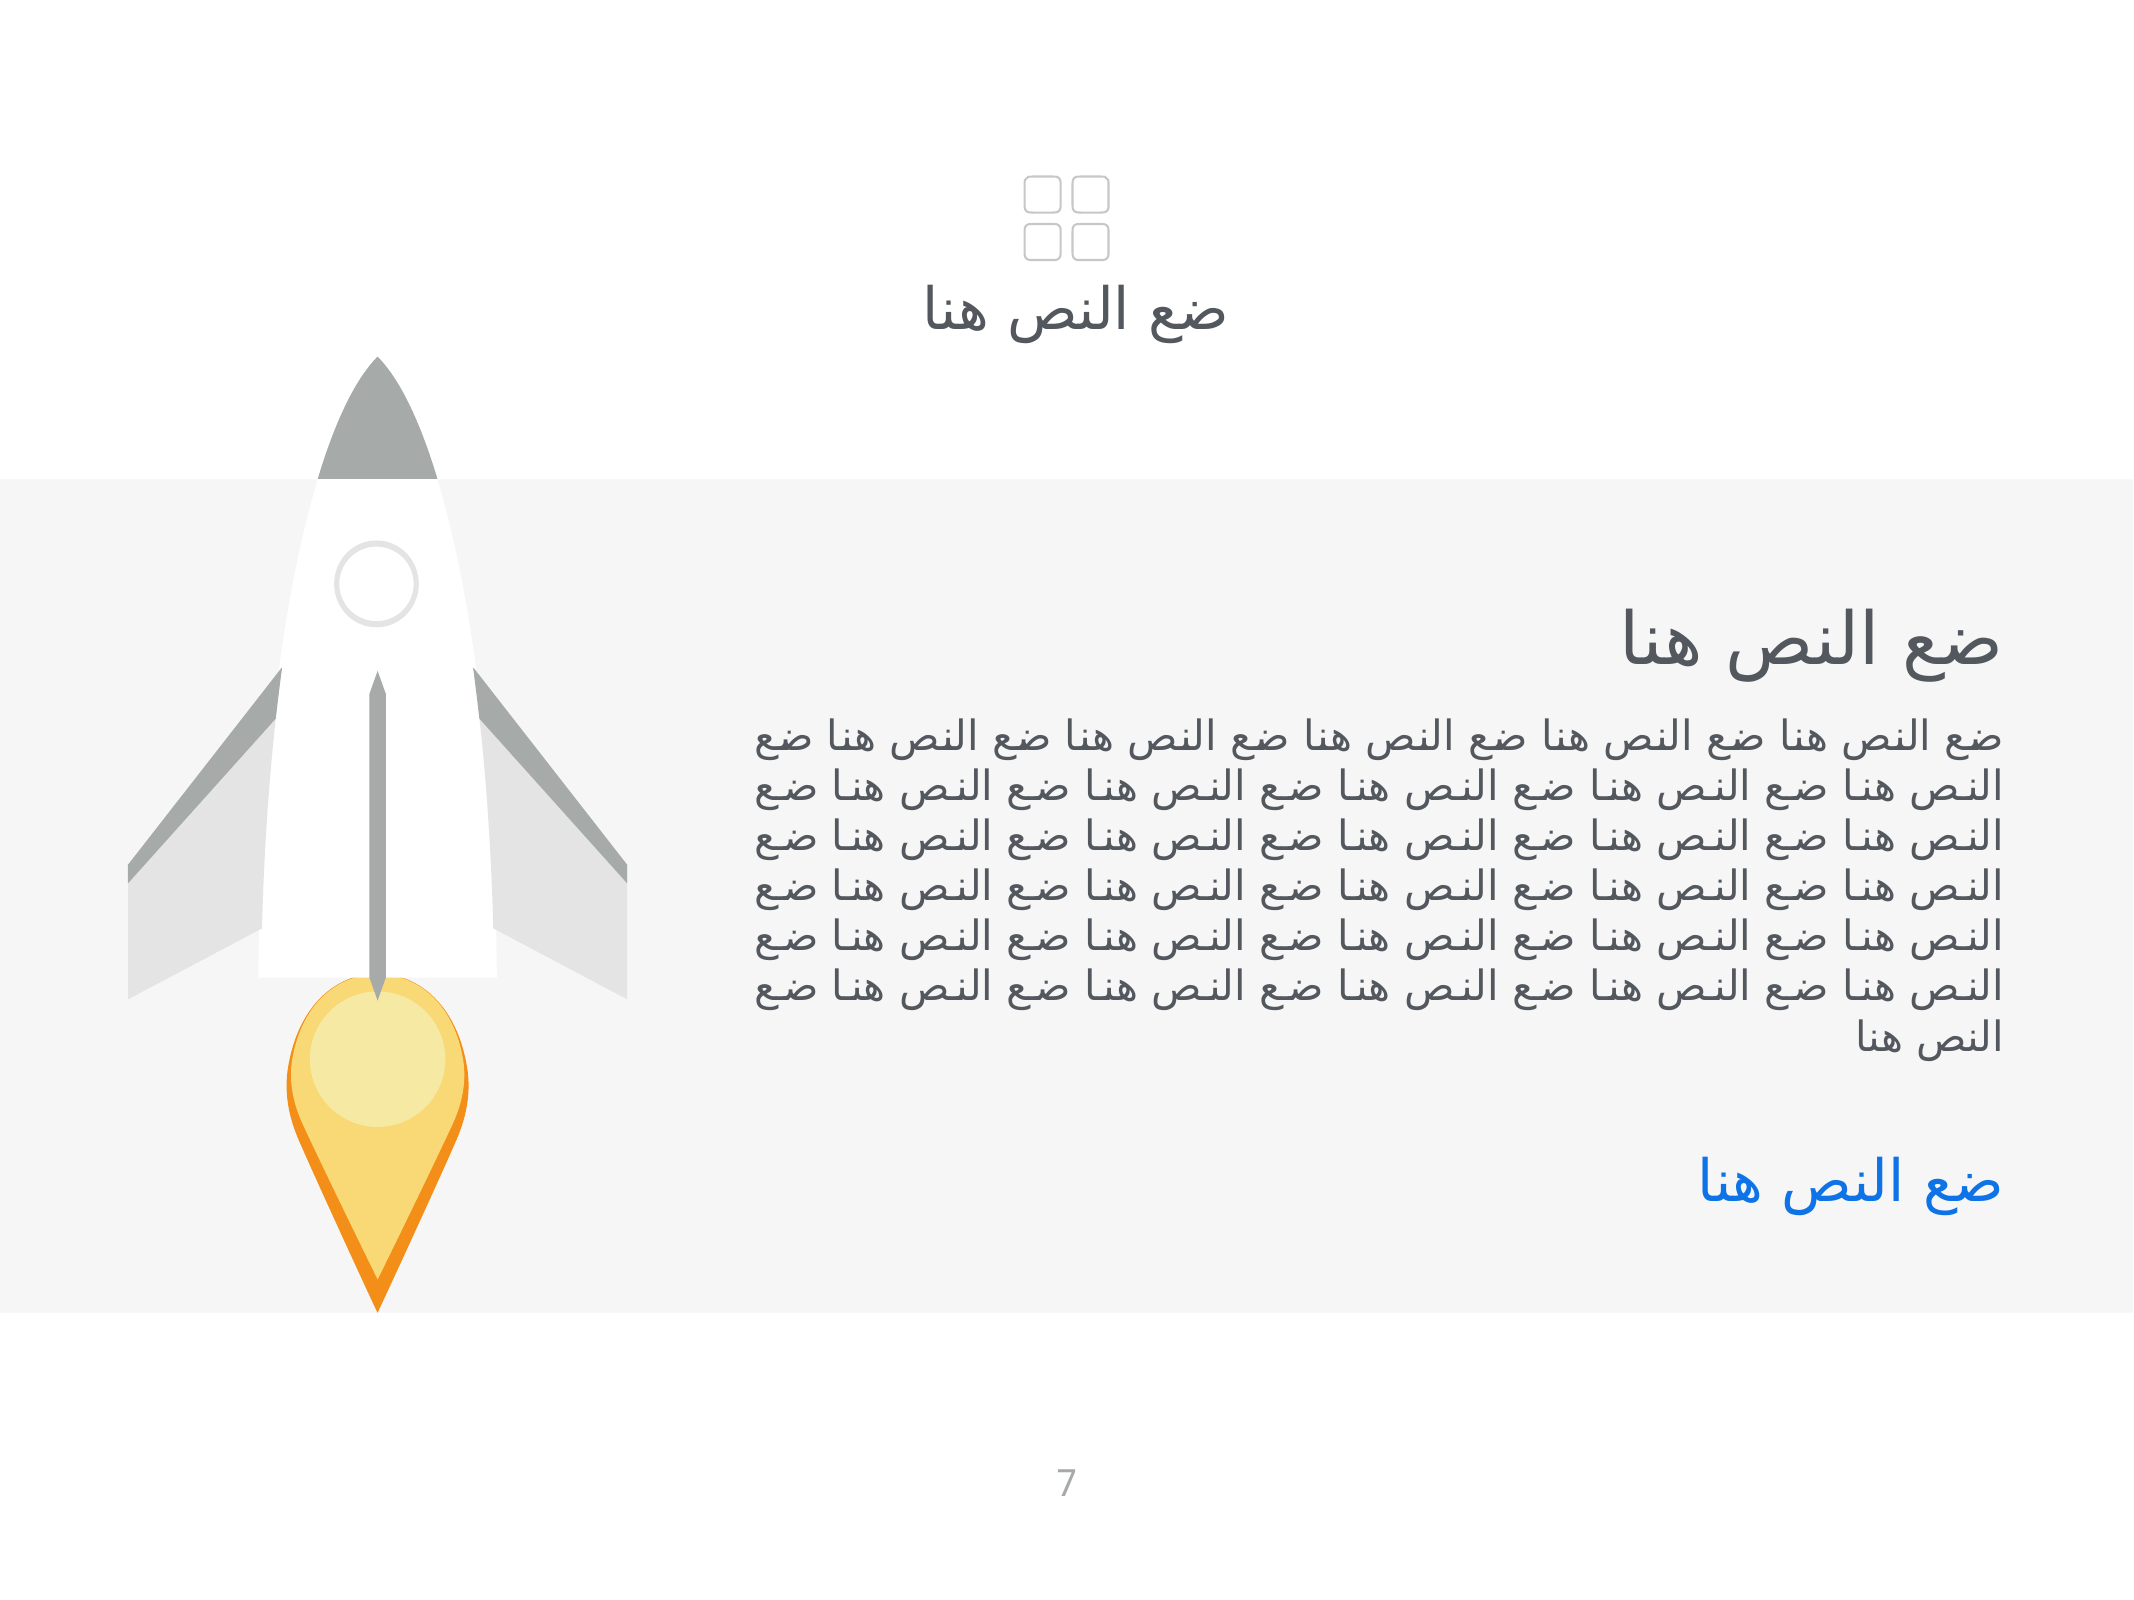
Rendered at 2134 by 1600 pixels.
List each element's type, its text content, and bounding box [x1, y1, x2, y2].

list ضع النص هنا [753, 1146, 2005, 1211]
slide_number 7 [1055, 1458, 1078, 1512]
title ضع النص هنا [753, 583, 2005, 679]
list ضع النص هنا [776, 279, 1357, 333]
list ضع النص هنا ضع النص هنا ضع النص هنا ضع النص هنا ضع النص هنا ضع النص هنا ضع النص هنا ضع النص هنا ضع النص هنا ضع النص هنا ضع النص هنا ضع النص هنا ضع النص هنا ضع النص هنا ضع النص هنا ضع النص هنا ضع النص هنا ضع النص هنا ضع النص هنا ضع النص هنا ضع النص هنا ضع النص هنا ضع النص هنا ضع النص هنا ضع النص هنا ضع النص هنا ضع النص هنا ضع النص هنا ضع النص هنا ضع النص هنا ضع النص هنا [753, 708, 2005, 1128]
